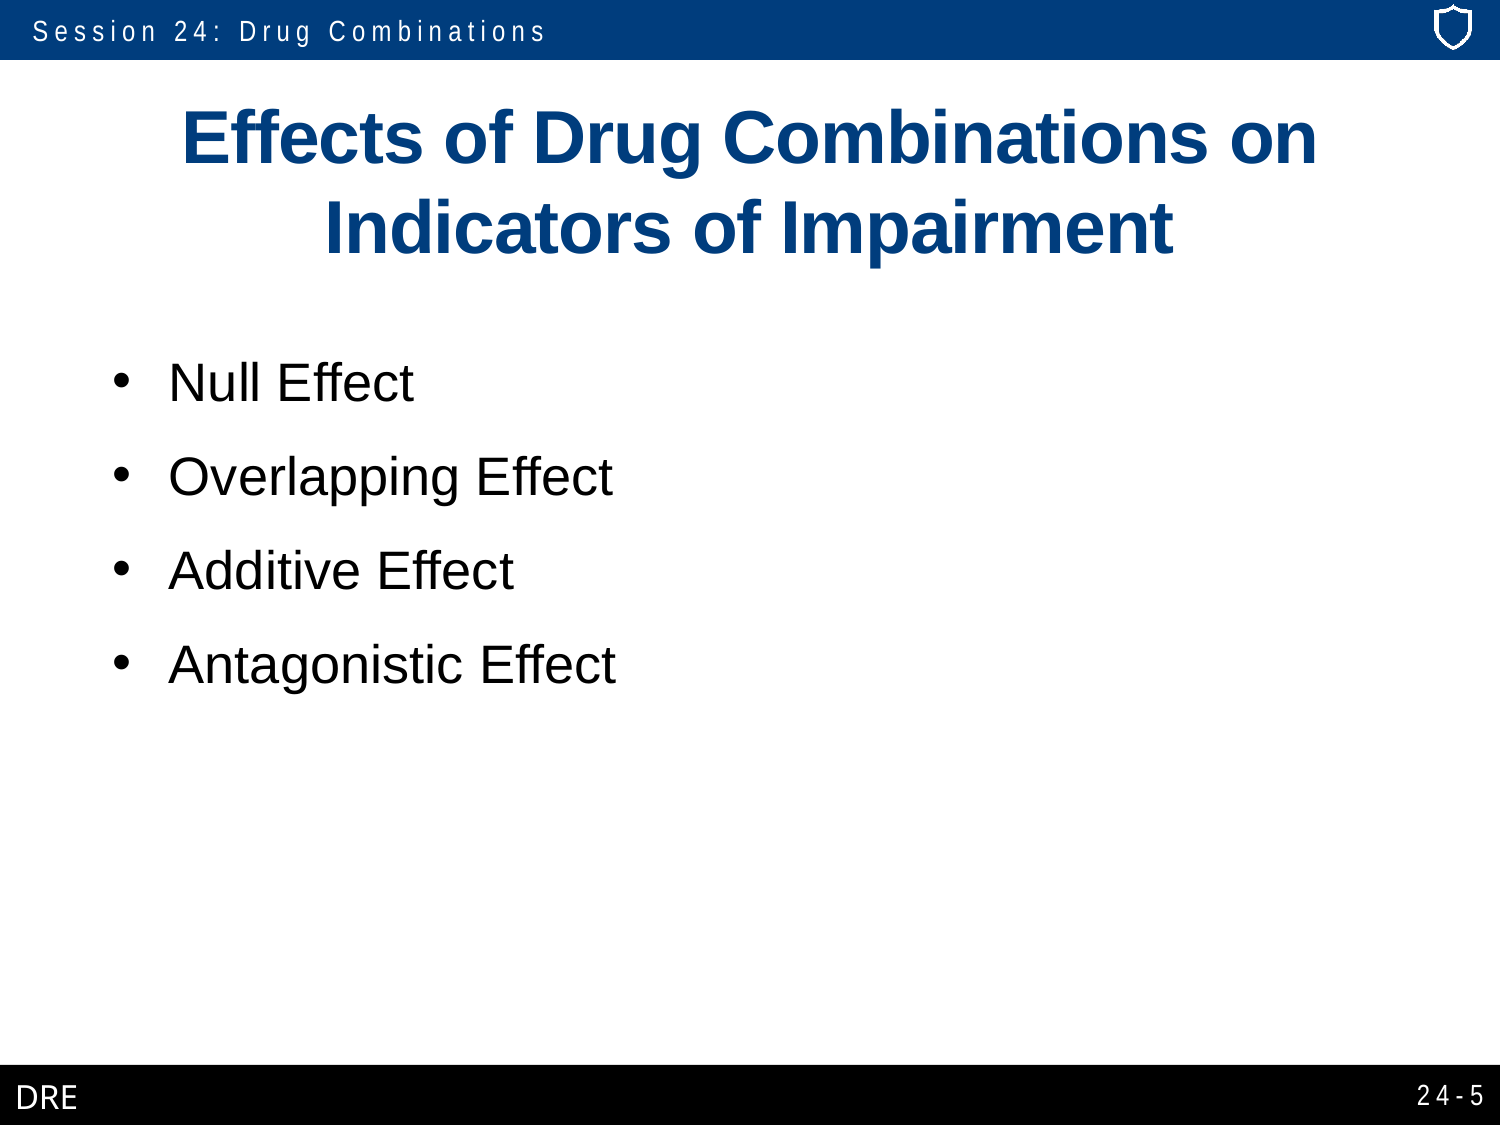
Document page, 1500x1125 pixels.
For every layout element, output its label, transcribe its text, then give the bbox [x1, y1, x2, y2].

list Null Effect Overlapping Effect Additive Effect Antagonistic Effect [75, 339, 1425, 1005]
title Effects of Drug Combinations on Indicators of Impairment [75, 75, 1425, 282]
slide_number 24-5 [1218, 1063, 1499, 1124]
picture [1434, 4, 1472, 50]
